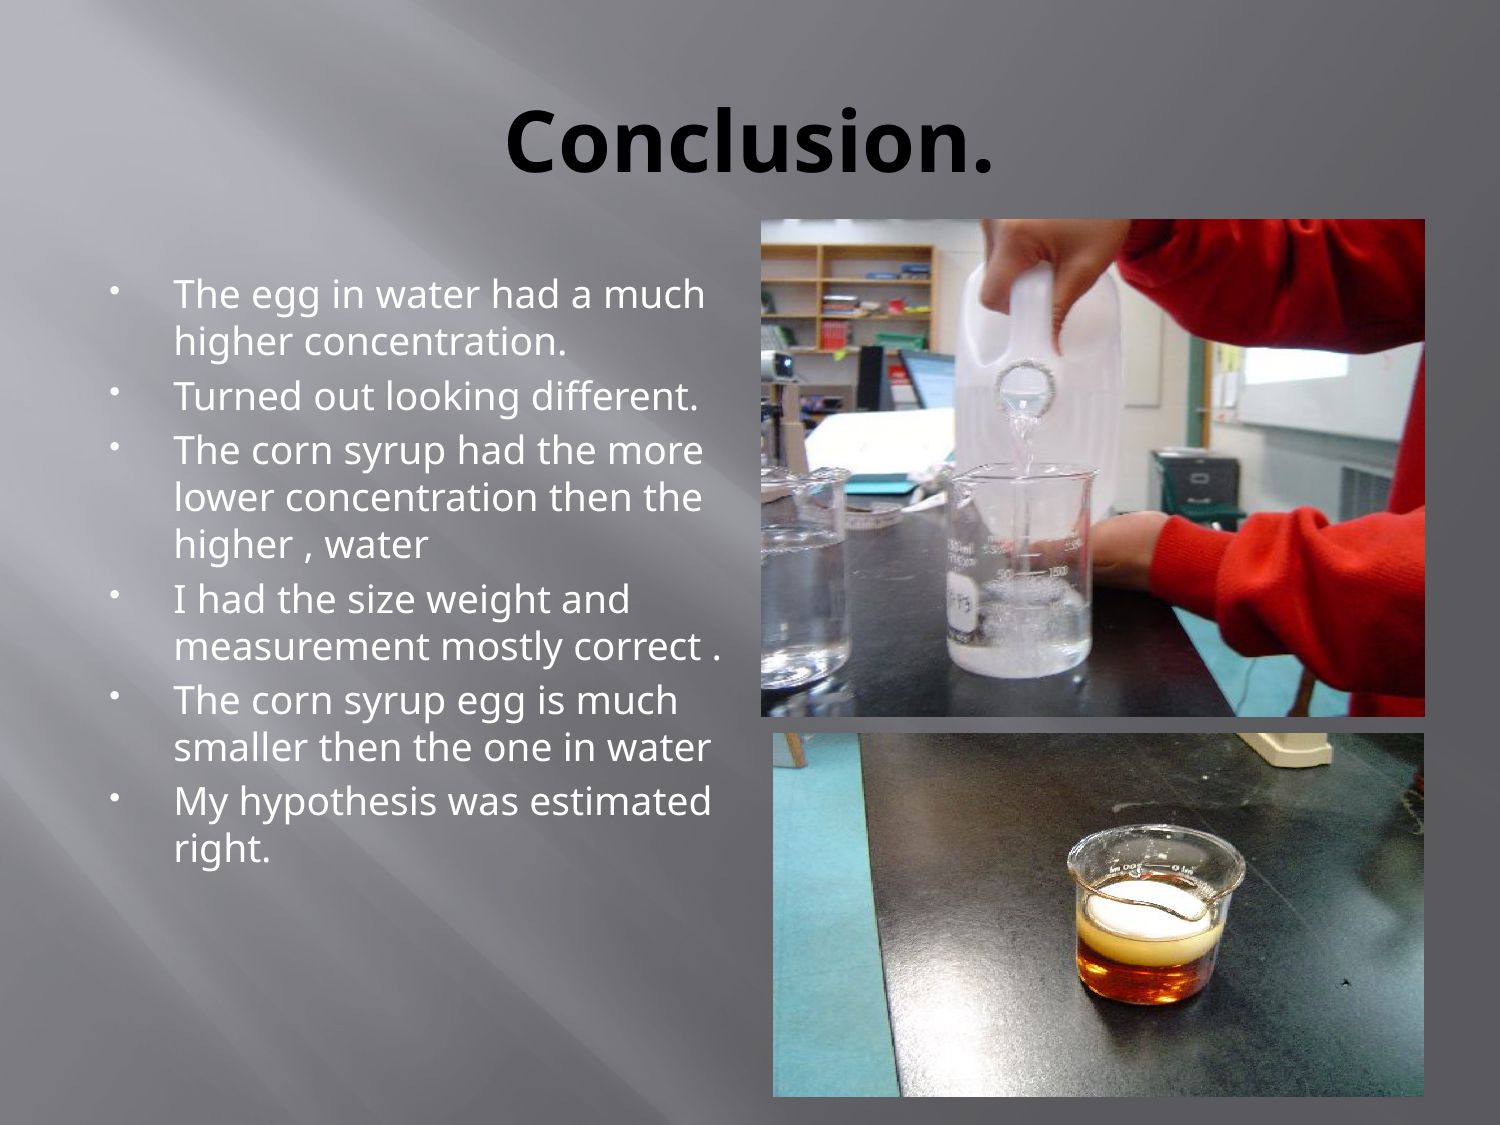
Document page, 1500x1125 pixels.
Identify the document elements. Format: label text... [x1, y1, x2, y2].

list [761, 219, 1425, 717]
list The egg in water had a much higher concentration. Turned out looking different. The corn syrup had the more lower concentration then the higher , water I had the size weight and measurement mostly correct . The corn syrup egg is much smaller then the one in water My hypothesis was estimated right. [75, 262, 738, 1005]
picture [773, 733, 1424, 1098]
title Conclusion. [75, 45, 1425, 233]
